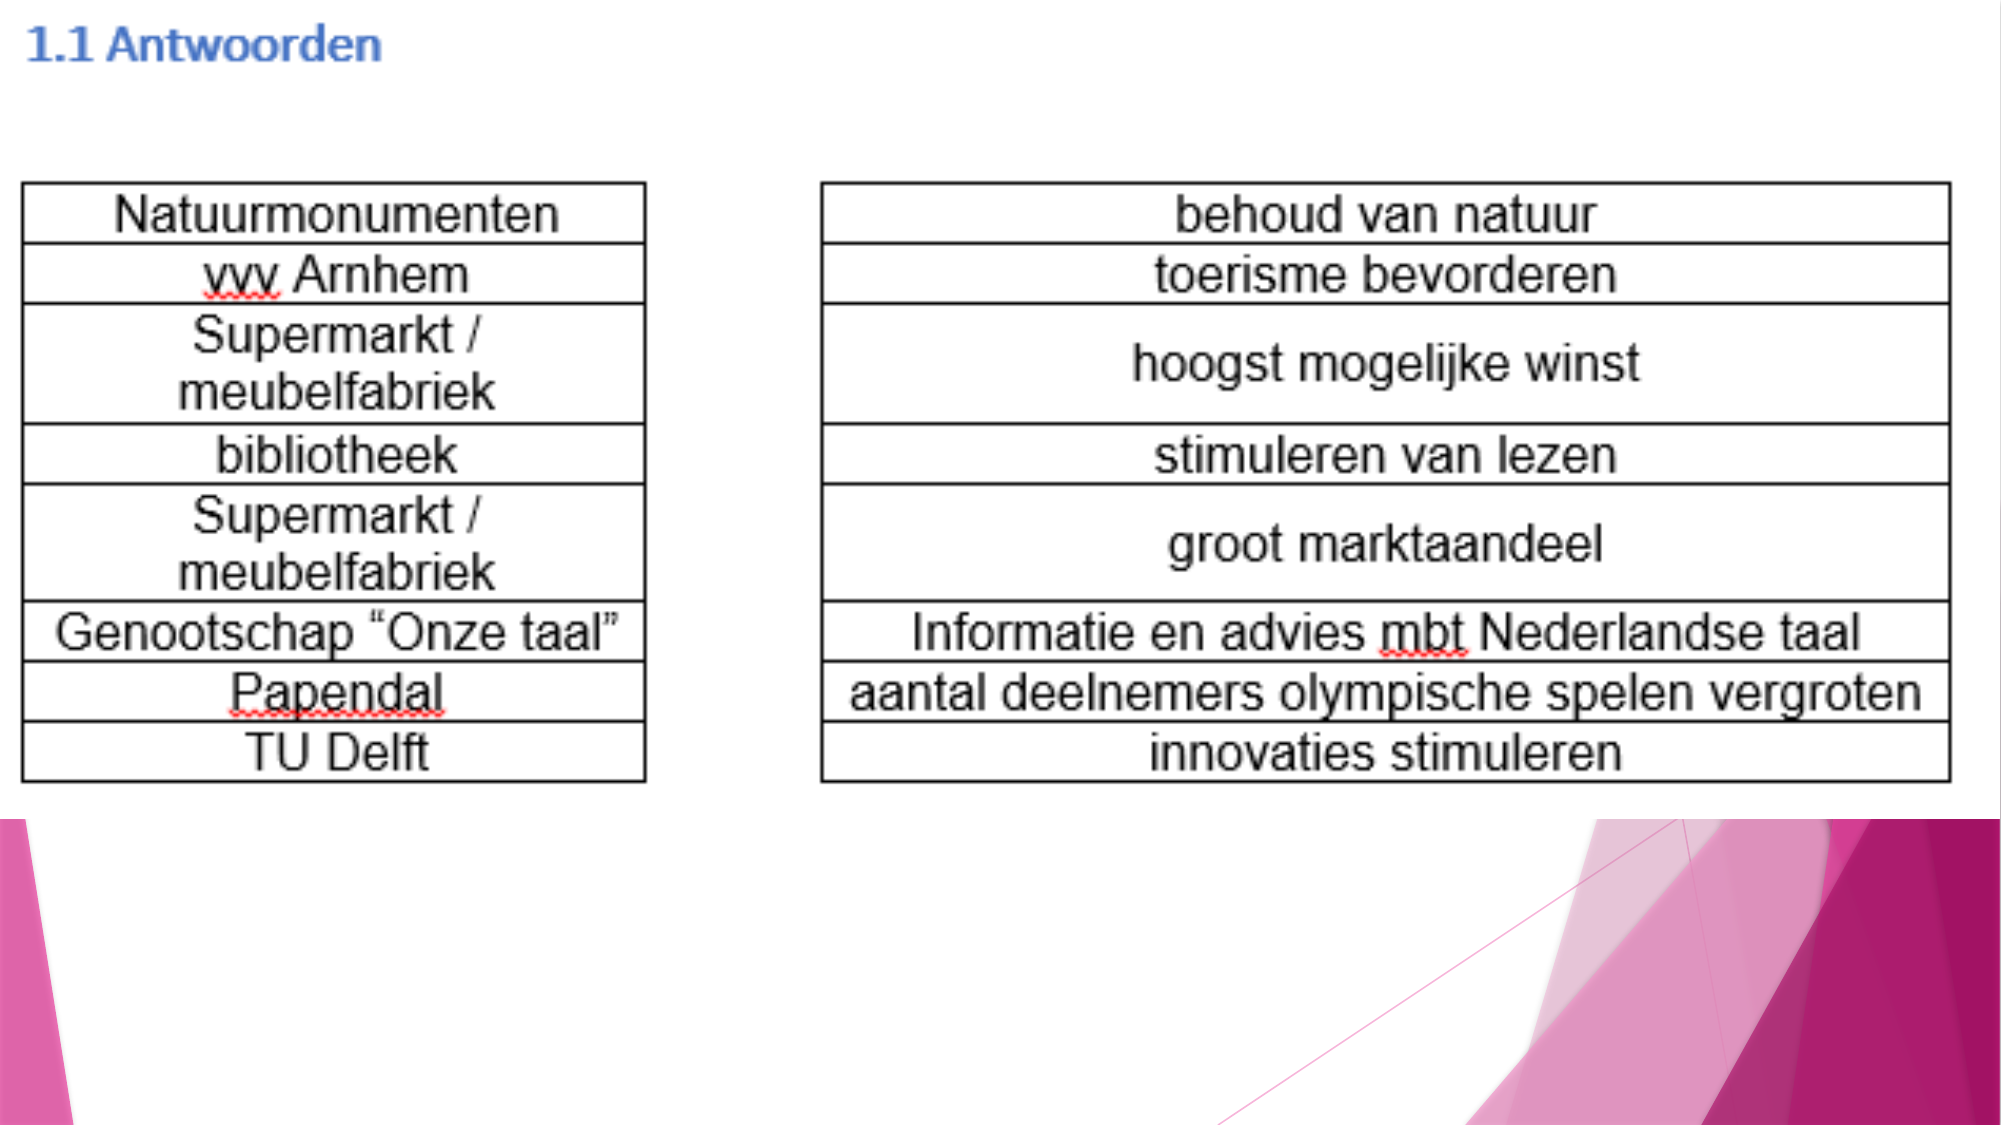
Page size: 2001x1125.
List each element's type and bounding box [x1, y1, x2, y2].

picture [0, 0, 2000, 819]
